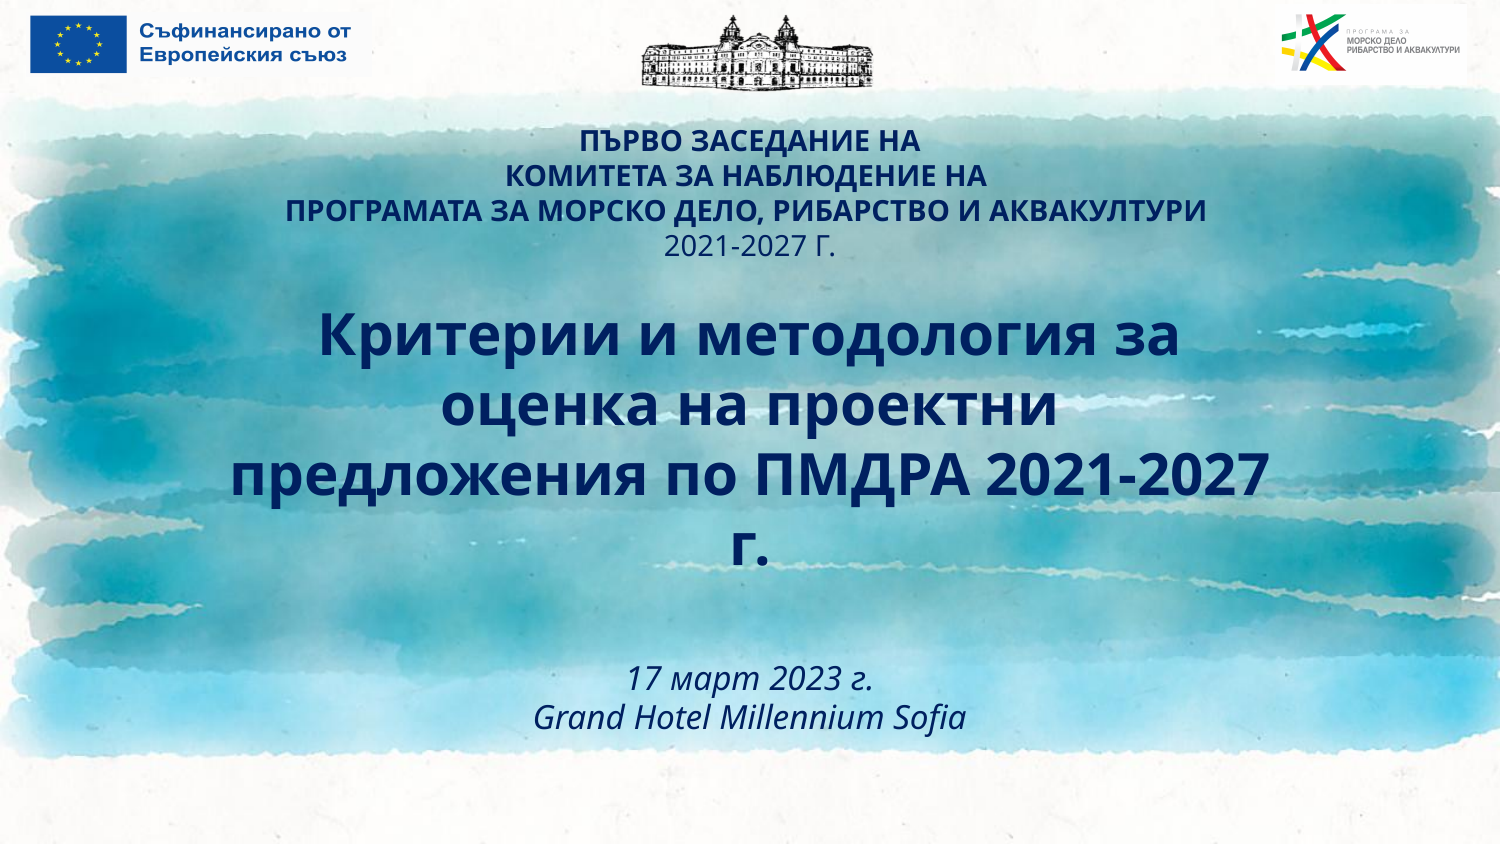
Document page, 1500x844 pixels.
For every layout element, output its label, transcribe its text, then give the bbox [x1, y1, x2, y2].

picture [0, 0, 1500, 844]
title ПЪРВО ЗАСЕДАНИЕ НА КОМИТЕТА ЗА НАБЛЮДЕНИЕ НА ПРОГРАМАТА ЗА МОРСКО ДЕЛО, РИБАРСТВО И АКВАКУЛТУРИ 2021-2027 Г. Критерии и методология за оценка на проектни предложения по ПМДРА 2021-2027 г. 17 март 2023 г. Grand Hotel Millennium Sofia [212, 123, 1288, 736]
